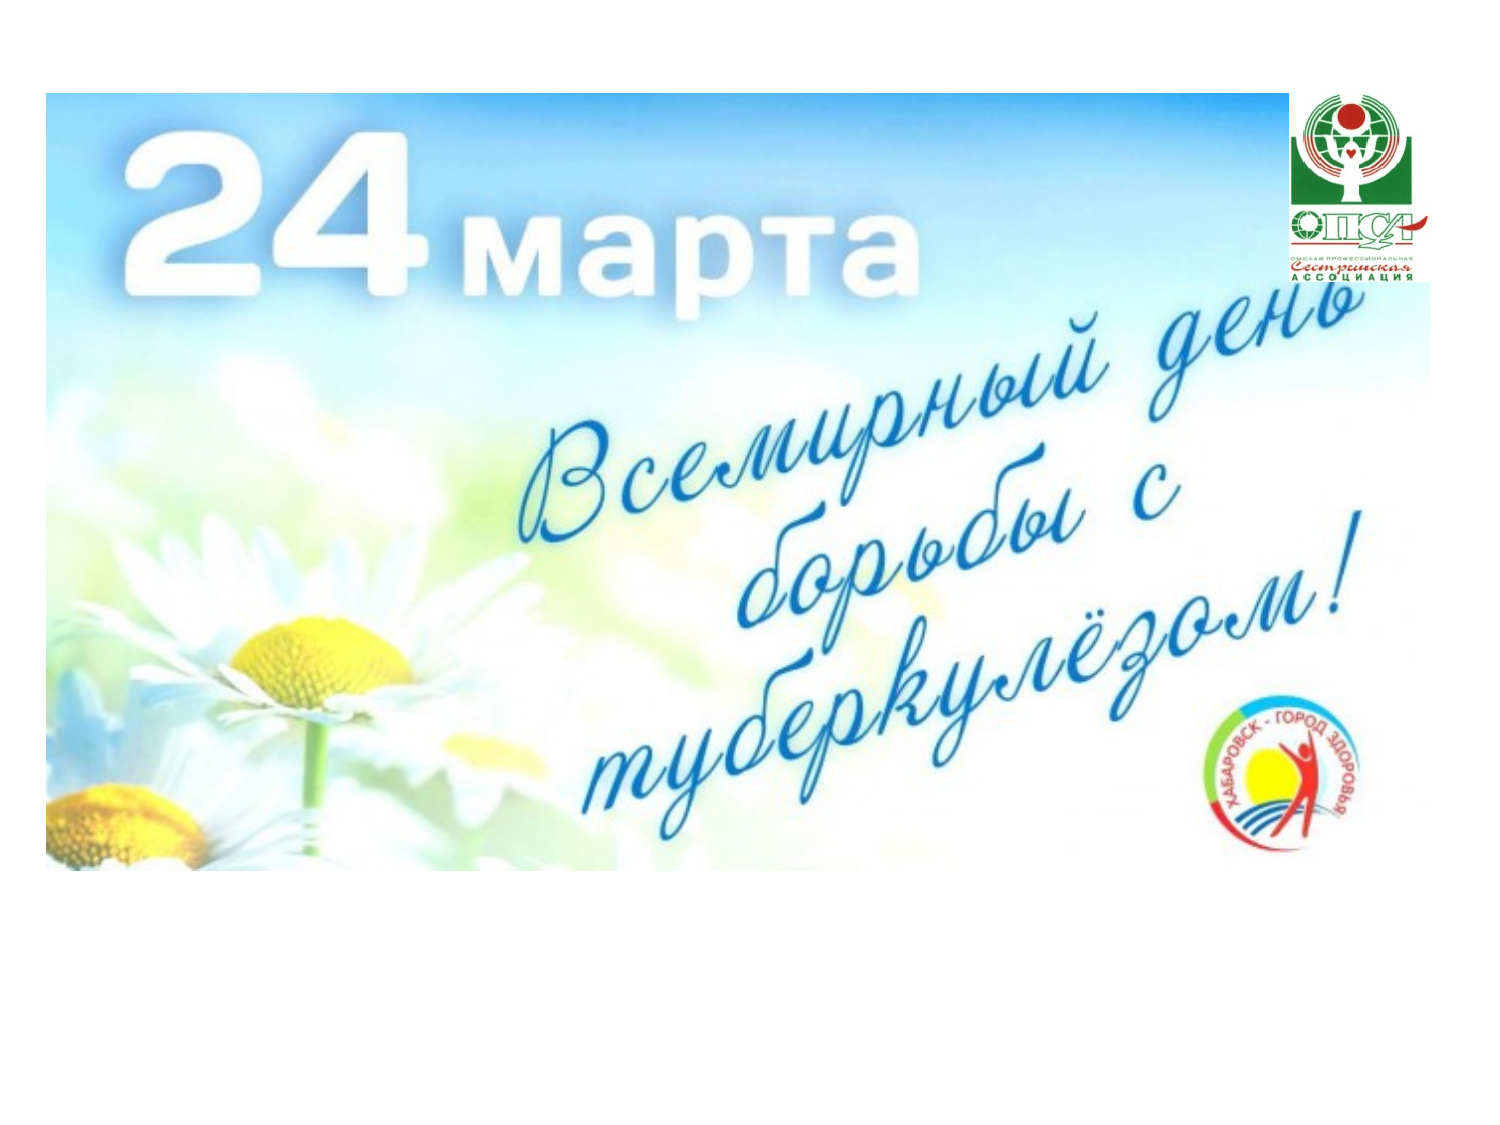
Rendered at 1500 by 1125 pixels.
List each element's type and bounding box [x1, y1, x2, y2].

picture [46, 93, 1430, 871]
